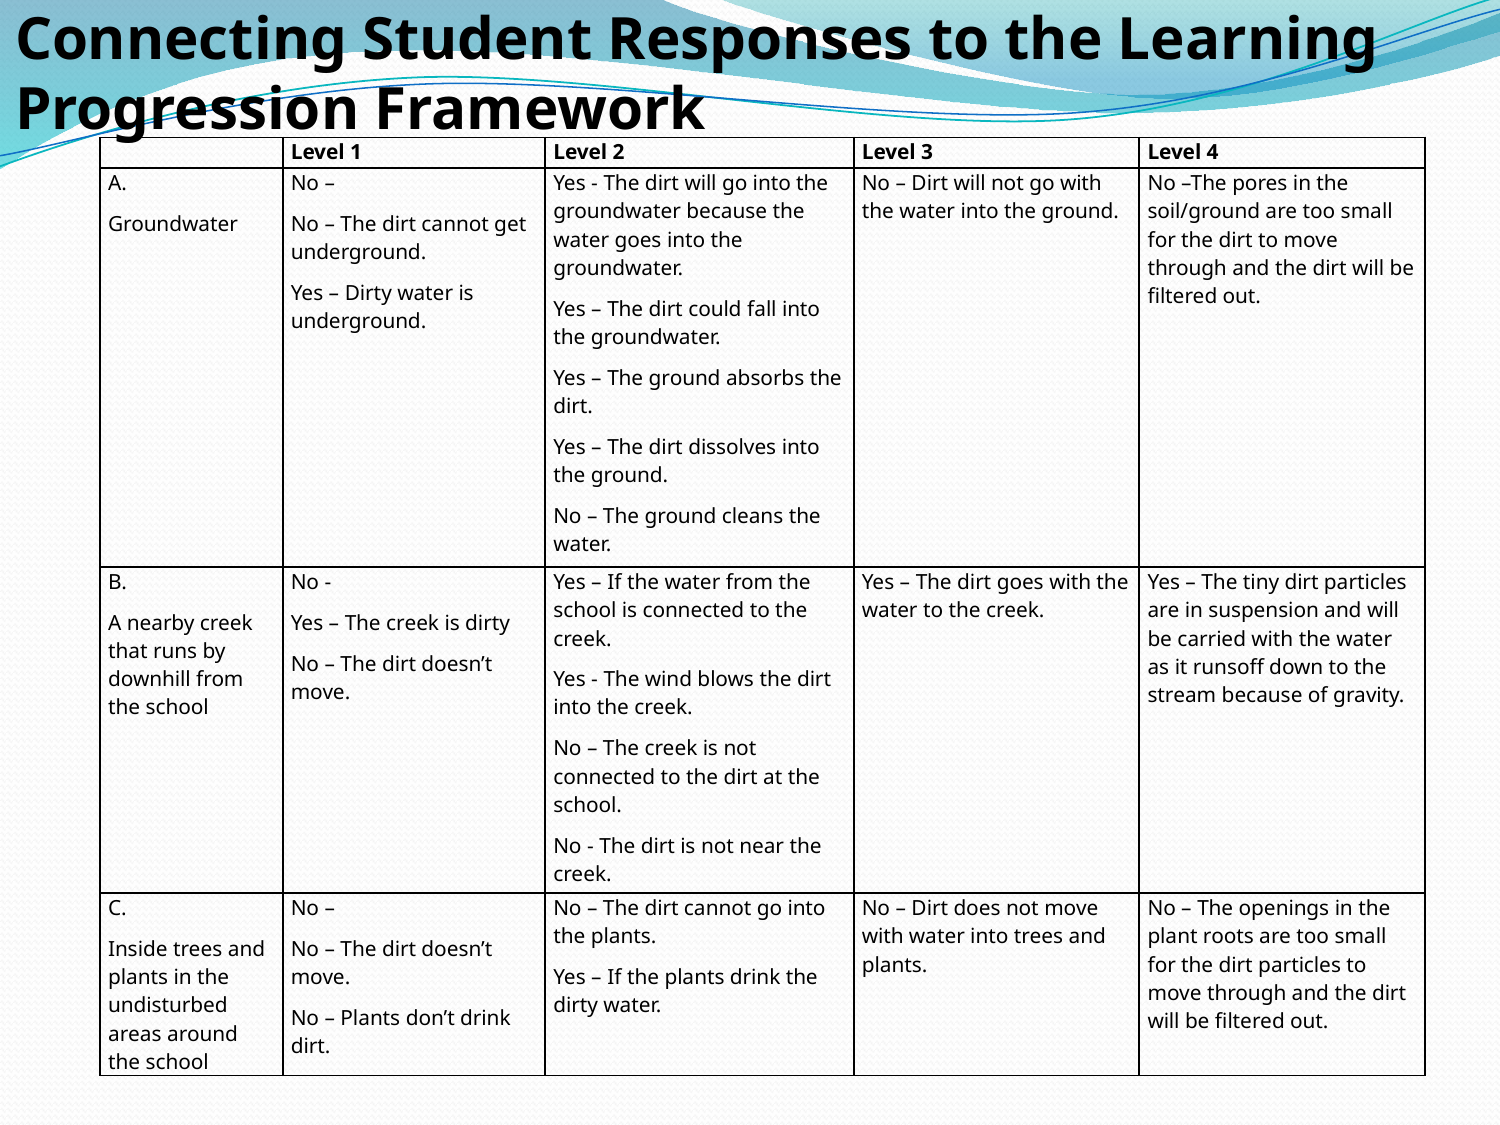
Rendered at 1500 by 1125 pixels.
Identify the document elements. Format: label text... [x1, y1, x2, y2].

table_cell A. Groundwater [101, 169, 282, 566]
table_cell No – Dirt will not go with the water into the ground. [855, 169, 1138, 566]
table_cell No – The dirt cannot go into the plants. Yes – If the plants drink the dirty water. [546, 894, 853, 1075]
table_cell Yes – The tiny dirt particles are in suspension and will be carried with the water as it runsoff down to the stream because of gravity. [1140, 568, 1424, 892]
table_cell B. A nearby creek that runs by downhill from the school [101, 568, 282, 892]
table_cell Yes – If the water from the school is connected to the creek. Yes - The wind blows the dirt into the creek. No – The creek is not connected to the dirt at the school. No - The dirt is not near the creek. [546, 568, 853, 892]
table_header Level 2 [546, 149, 853, 167]
table_cell No - Yes – The creek is dirty No – The dirt doesn’t move. [284, 568, 544, 892]
table_cell No – No – The dirt cannot get underground. Yes – Dirty water is underground. [284, 169, 544, 566]
table_header Level 4 [1140, 149, 1424, 167]
table_cell No – The openings in the plant roots are too small for the dirt particles to move through and the dirt will be filtered out. [1140, 894, 1424, 1075]
text_box Connecting Student Responses to the Learning Progression Framework [0, 0, 1500, 149]
table_header Level 1 [284, 149, 544, 167]
table_cell C. Inside trees and plants in the undisturbed areas around the school [101, 894, 282, 1075]
table_cell No –The pores in the soil/ground are too small for the dirt to move through and the dirt will be filtered out. [1140, 169, 1424, 566]
table_header [101, 149, 282, 167]
table_cell Yes - The dirt will go into the groundwater because the water goes into the groundwater. Yes – The dirt could fall into the groundwater. Yes – The ground absorbs the dirt. Yes – The dirt dissolves into the ground. No – The ground cleans the water. [546, 169, 853, 566]
table_header Level 3 [855, 149, 1138, 167]
table_cell Yes – The dirt goes with the water to the creek. [855, 568, 1138, 892]
table_cell No – No – The dirt doesn’t move. No – Plants don’t drink dirt. [284, 894, 544, 1075]
table_cell No – Dirt does not move with water into trees and plants. [855, 894, 1138, 1075]
